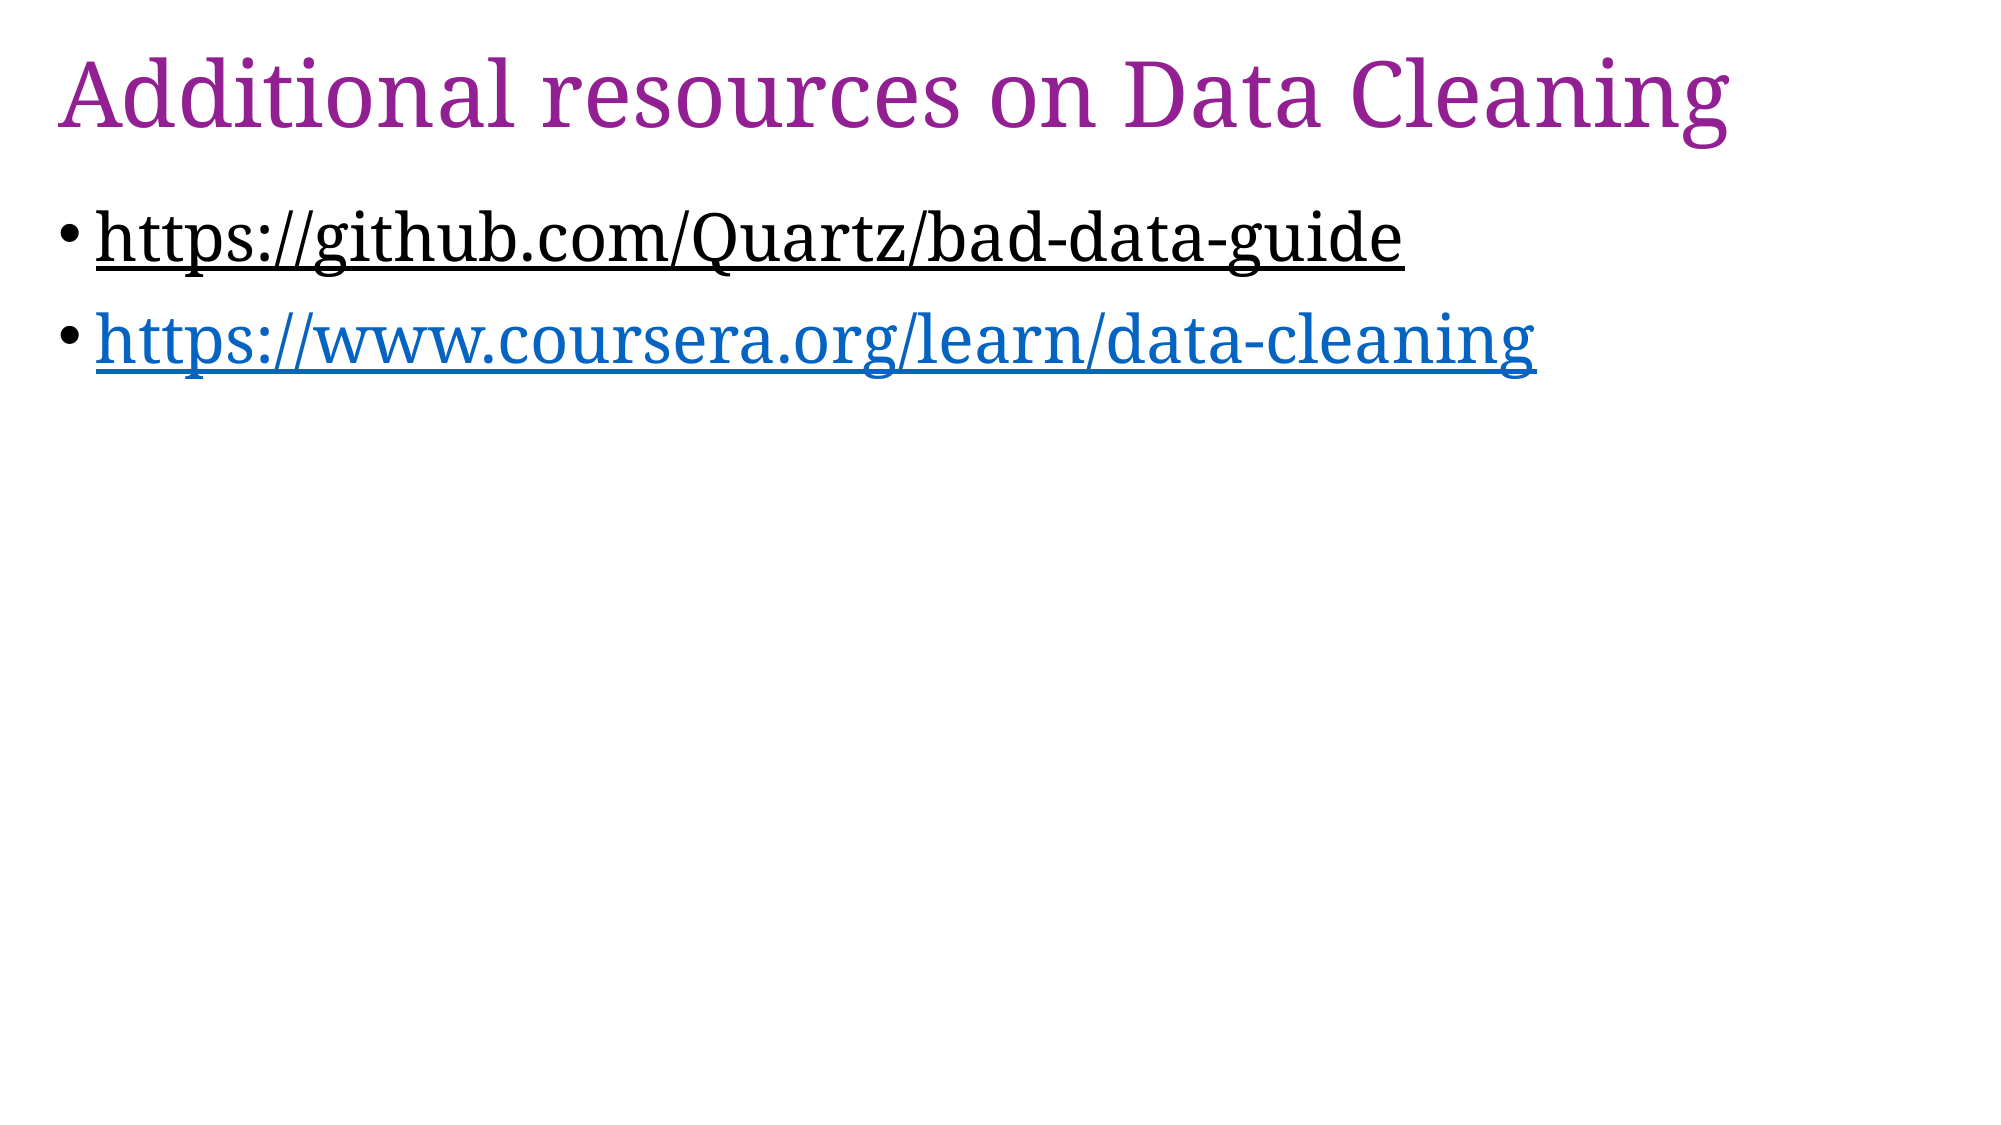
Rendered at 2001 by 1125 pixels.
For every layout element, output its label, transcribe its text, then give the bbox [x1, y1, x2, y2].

title Additional resources on Data Cleaning [43, 25, 1953, 171]
list https://github.com/Quartz/bad-data-guide https://www.coursera.org/learn/data-cleaning [43, 188, 1953, 1106]
